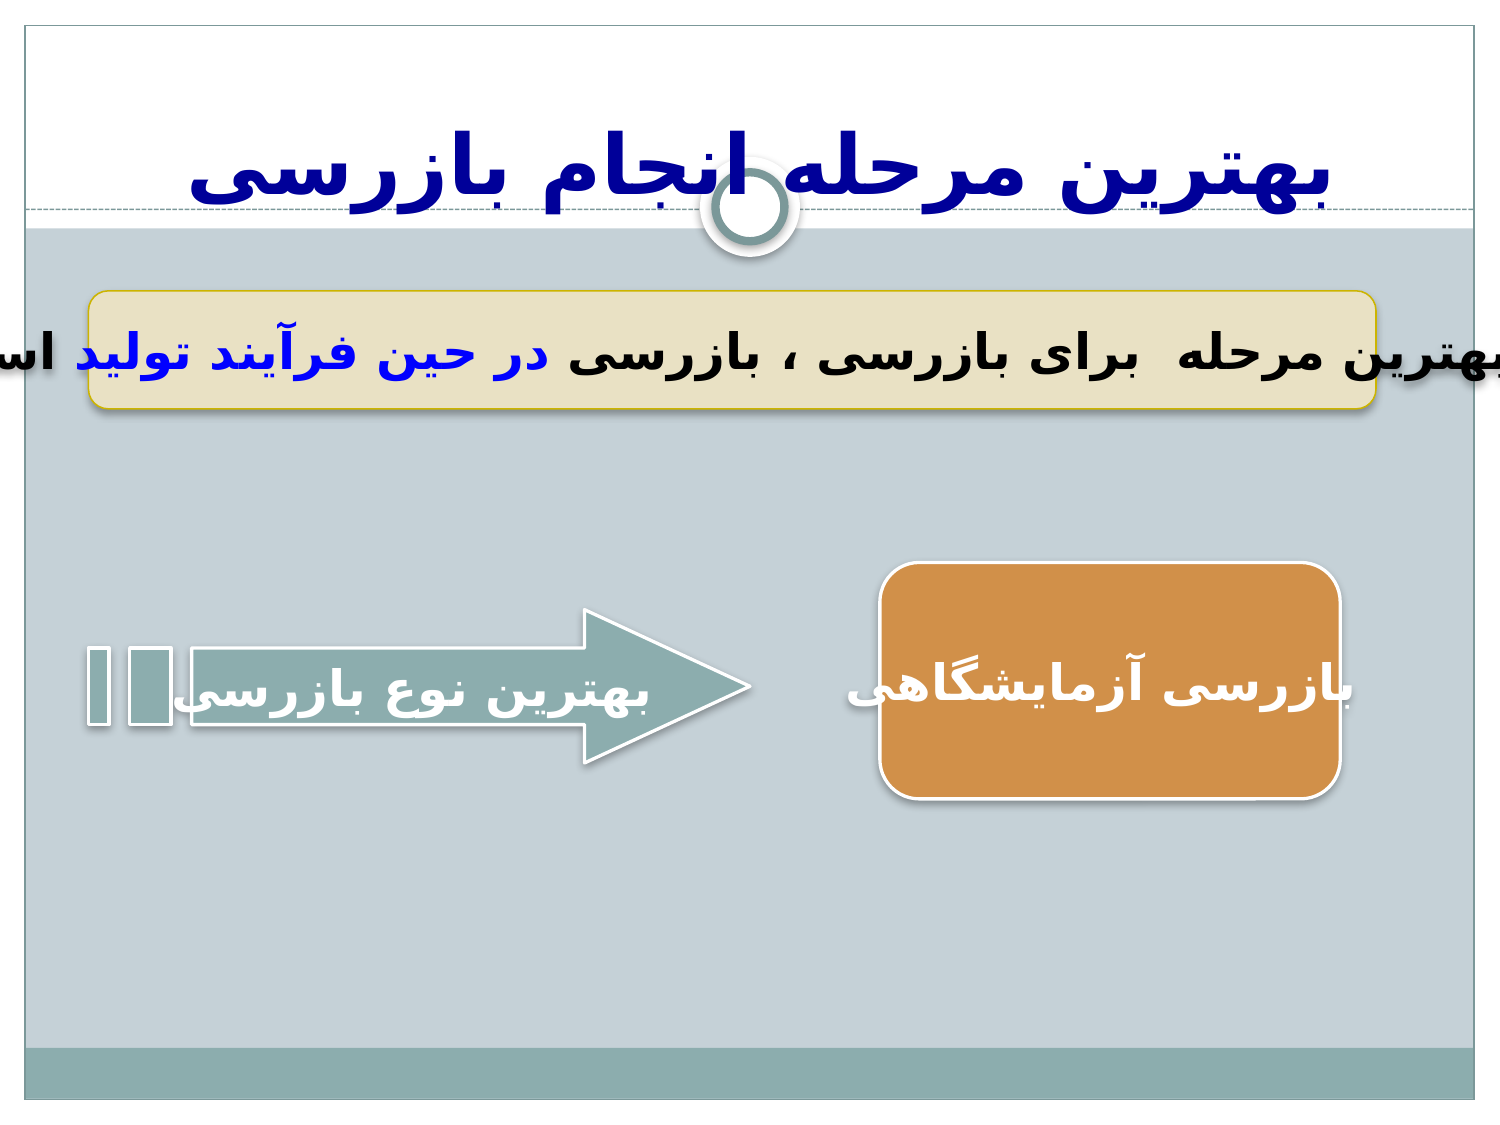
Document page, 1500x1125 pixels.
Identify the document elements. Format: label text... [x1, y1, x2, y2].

text_box بهترین مرحله انجام بازرسی [419, 101, 1105, 220]
text_box بهترین نوع بازرسی [128, 646, 173, 726]
text_box بازرسی آزمایشگاهی [878, 560, 1342, 801]
text_box بهترین نوع بازرسی [189, 608, 752, 765]
text_box بهترین مرحله برای بازرسی ، بازرسی در حین فرآیند تولید است [87, 290, 1377, 410]
text_box بهترین نوع بازرسی [87, 646, 111, 726]
